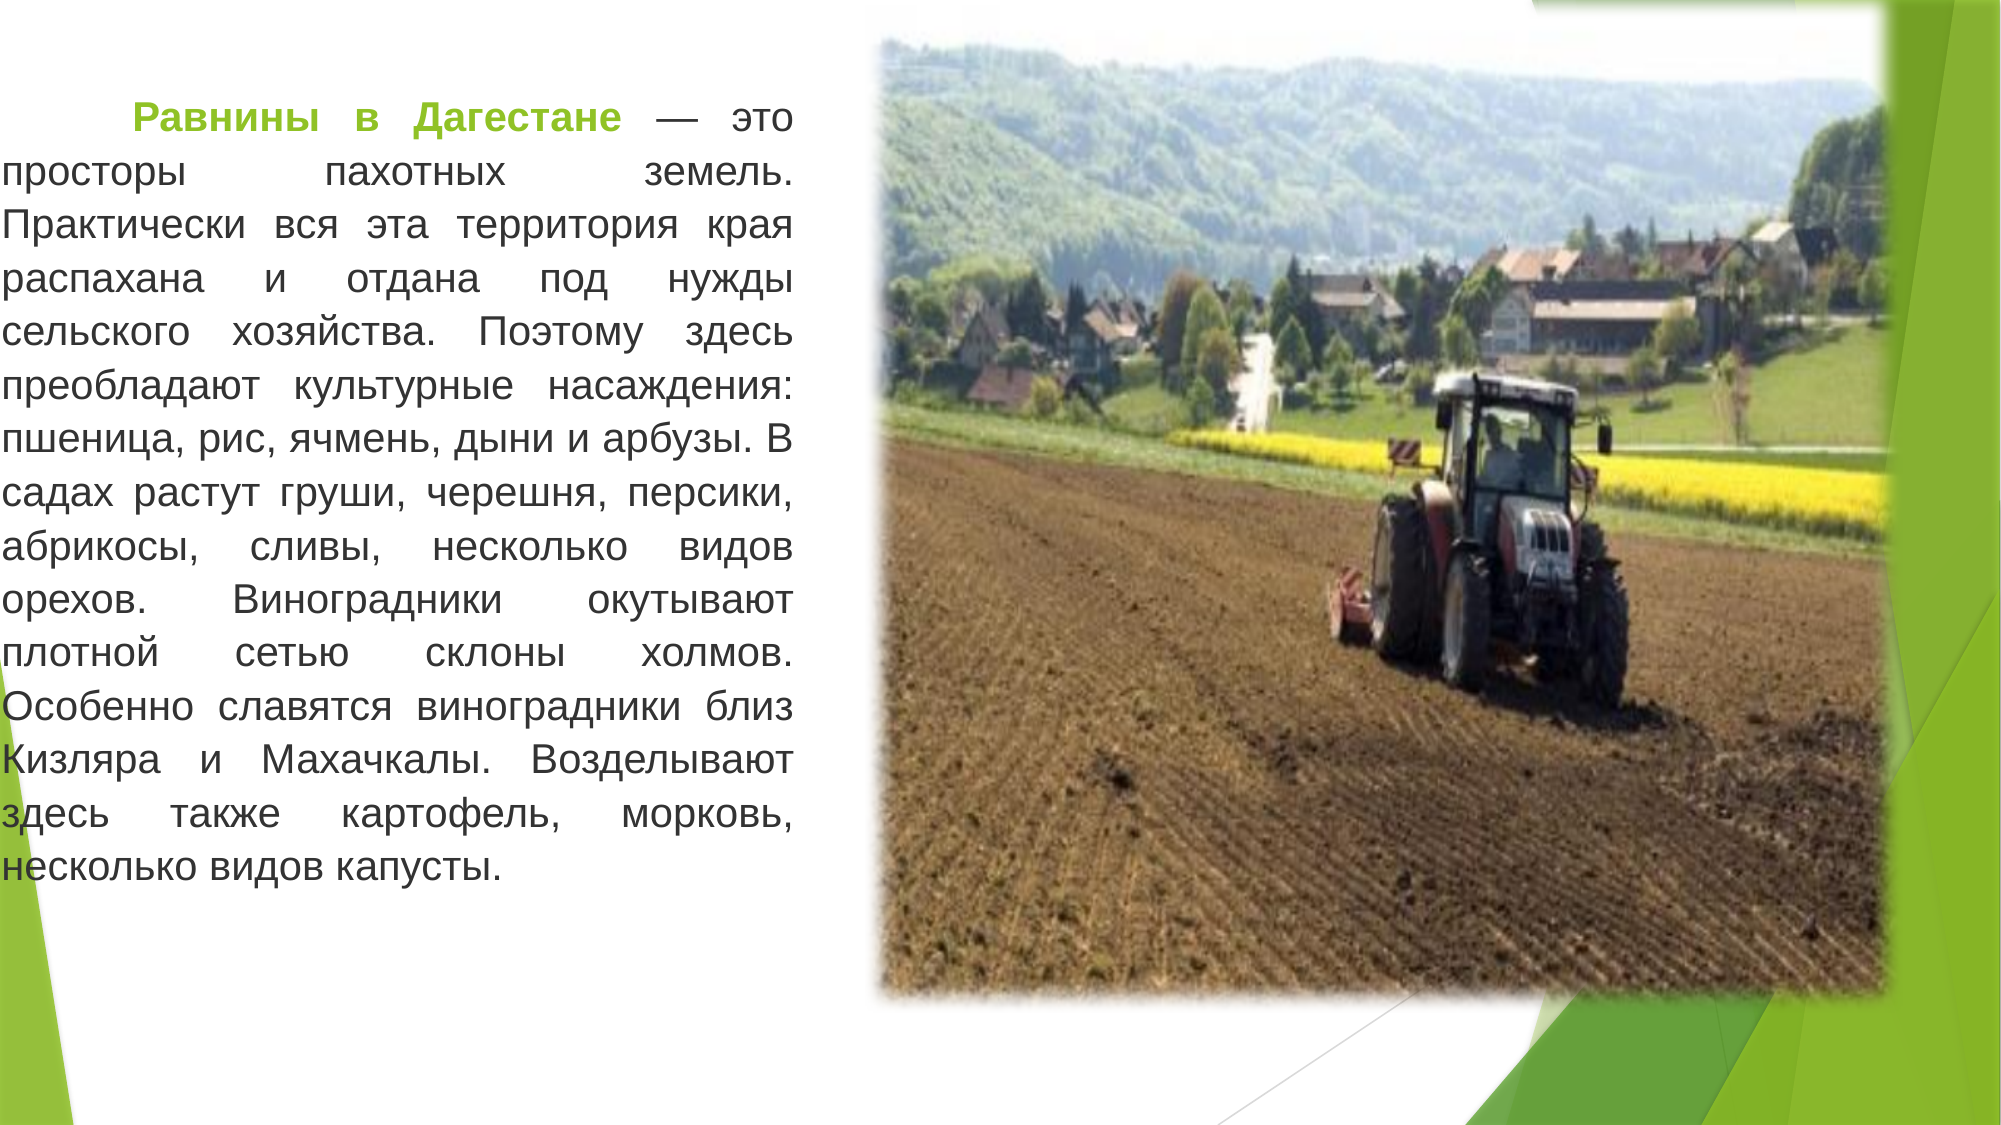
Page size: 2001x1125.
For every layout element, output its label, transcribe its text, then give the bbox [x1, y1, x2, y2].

text_box Равнины в Дагестане — это просторы пахотных земель. Практически вся эта территория края распахана и отдана под нужды сельского хозяйства. Поэтому здесь преобладают культурные насаждения: пшеница, рис, ячмень, дыни и арбузы. В садах растут груши, черешня, персики, абрикосы, сливы, несколько видов орехов. Виноградники окутывают плотной сетью склоны холмов. Особенно славятся виноградники близ Кизляра и Махачкалы. Возделывают здесь также картофель, морковь, несколько видов капусты. [0, 0, 809, 897]
picture [864, 0, 1904, 1014]
